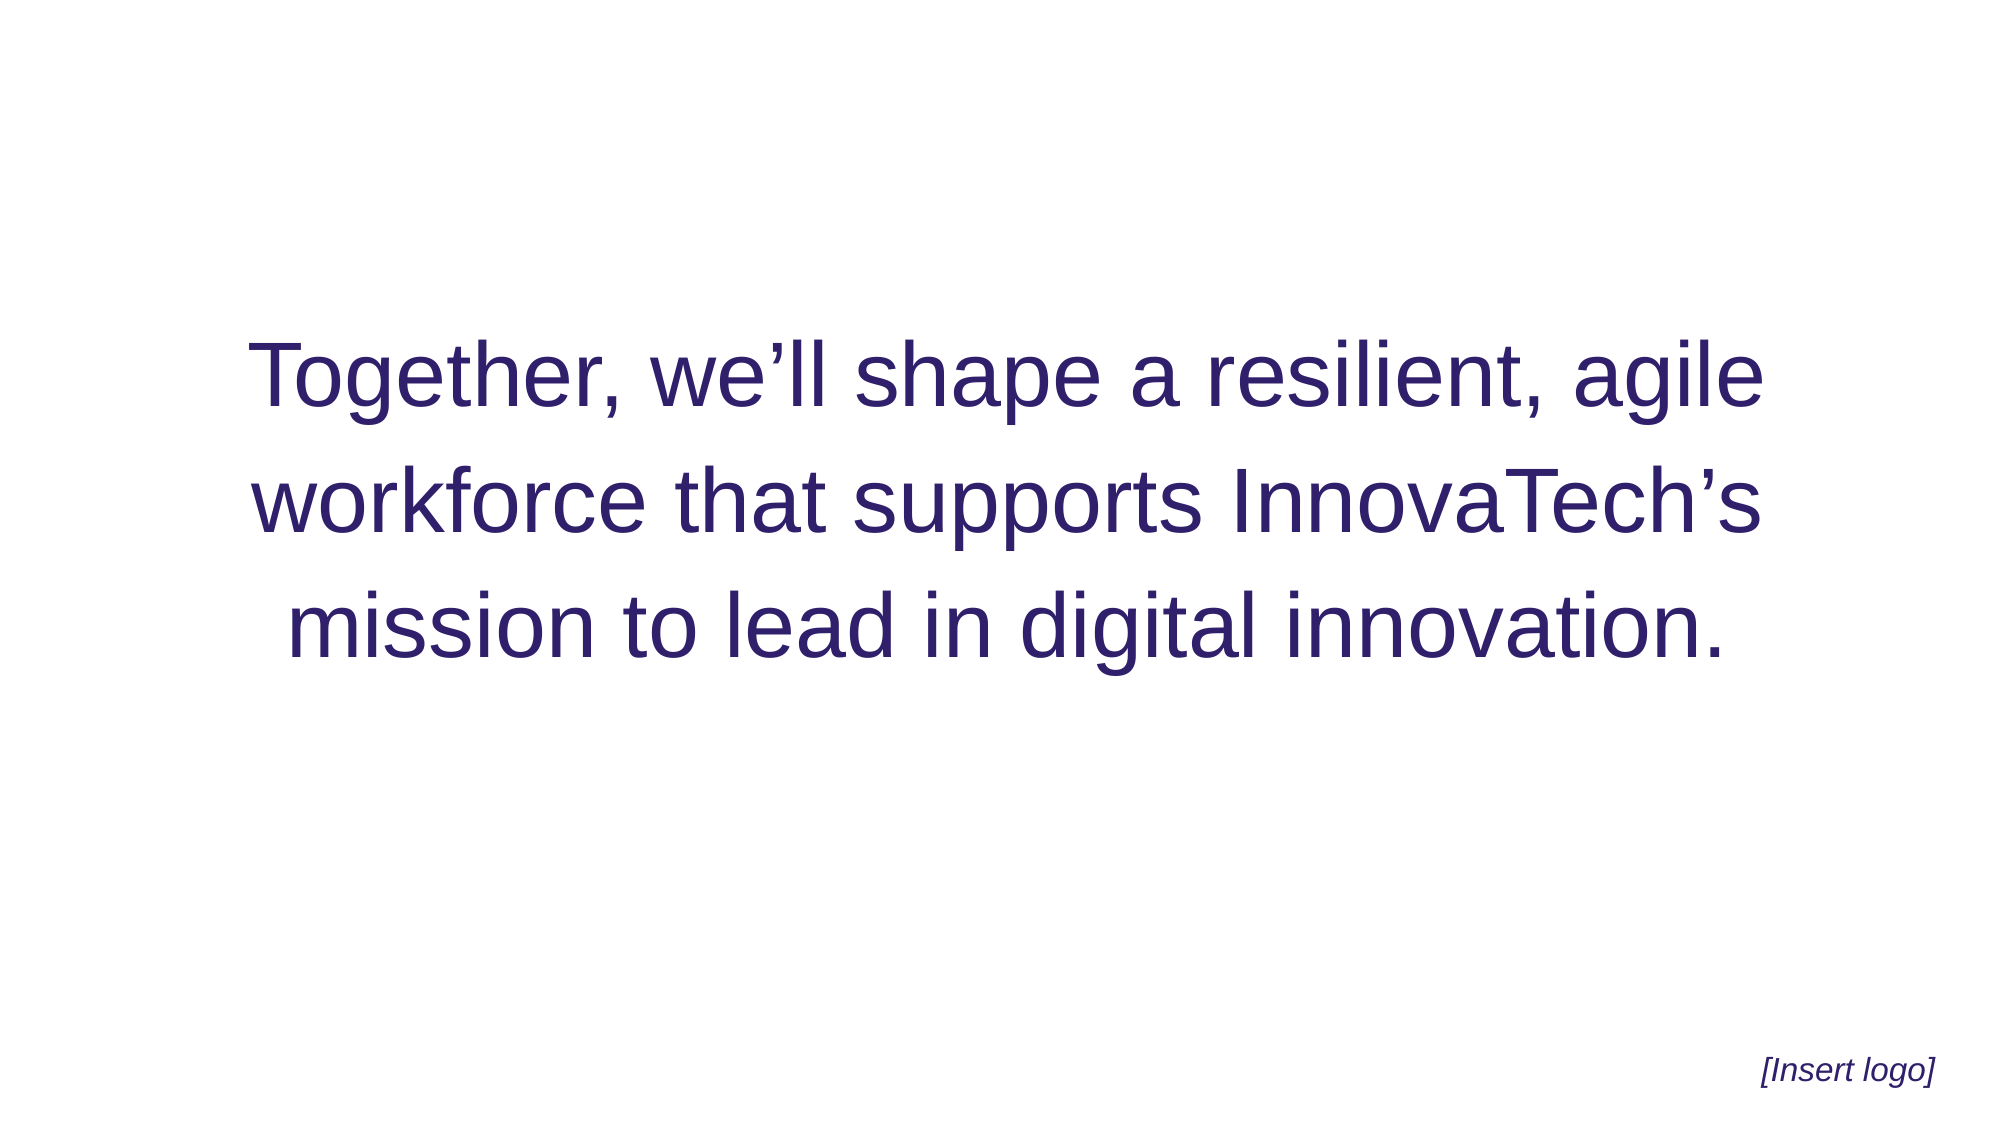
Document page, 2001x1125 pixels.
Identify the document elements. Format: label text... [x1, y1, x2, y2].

title [Insert logo] [1744, 1007, 1976, 1074]
list Together, we’ll shape a resilient, agile workforce that supports InnovaTech’s mission to lead in digital innovation. [112, 299, 1888, 826]
